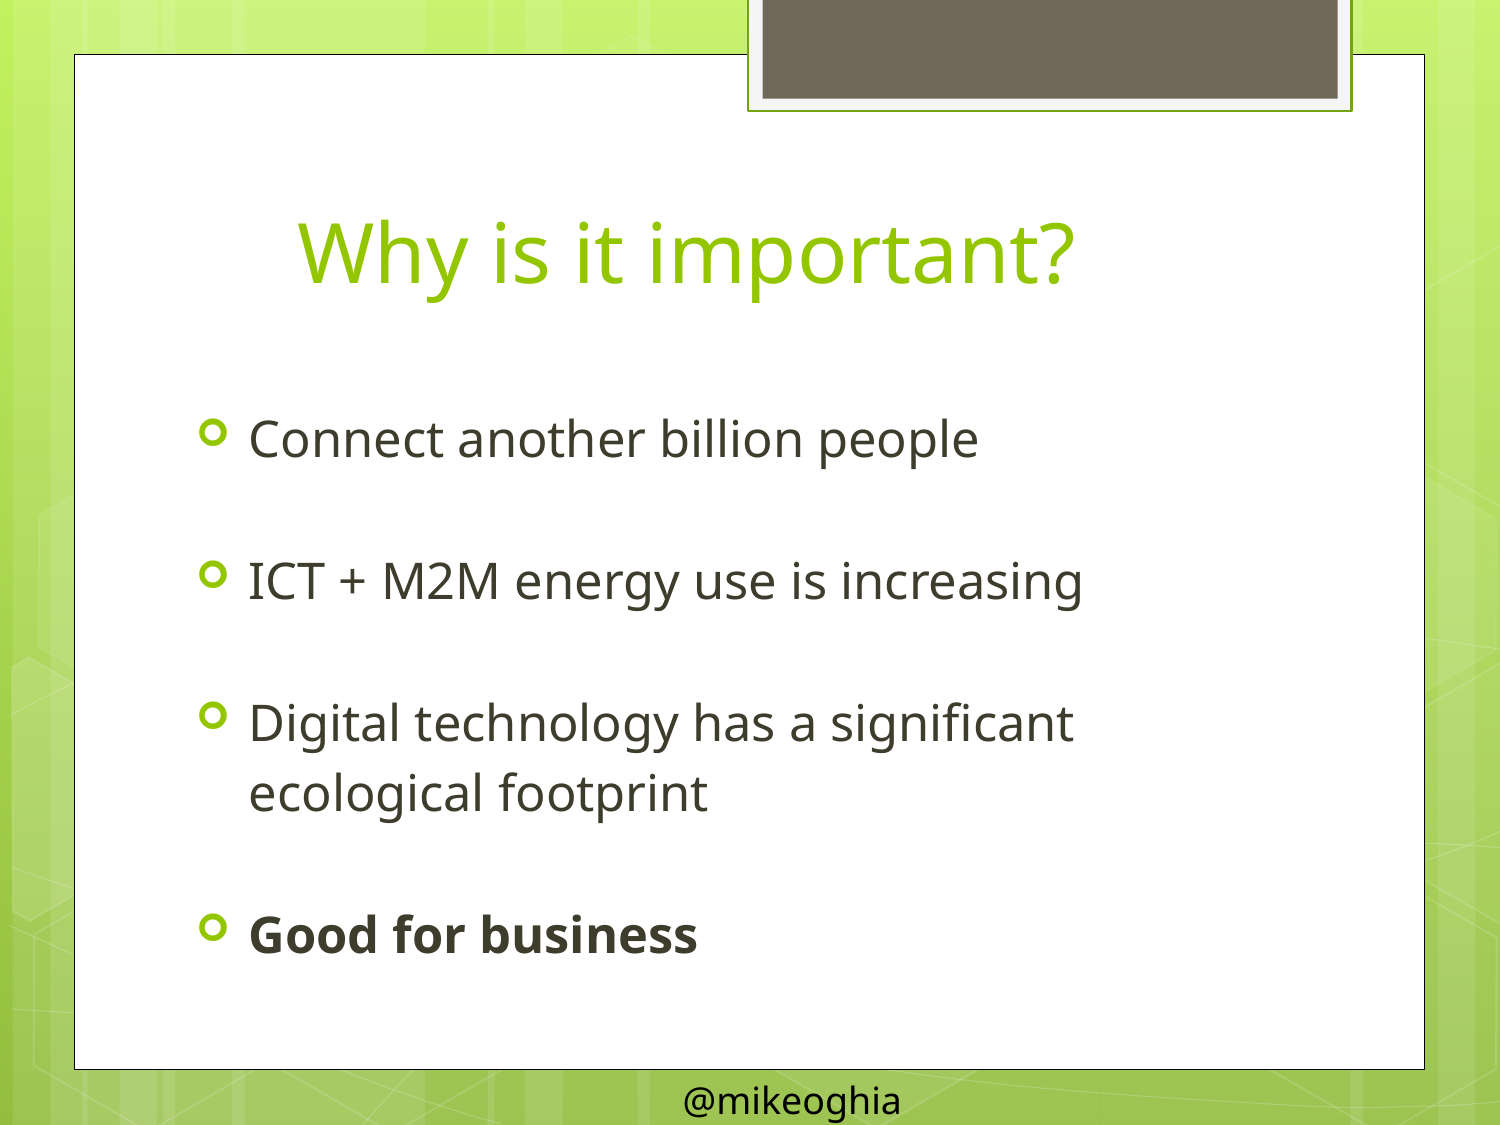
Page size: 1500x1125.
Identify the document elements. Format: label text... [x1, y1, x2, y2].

text_box @mikeoghia [668, 1069, 918, 1125]
list Connect another billion people ICT + M2M energy use is increasing Digital technology has a significant ecological footprint Good for business [171, 399, 1283, 976]
title Why is it important? [171, 119, 1324, 308]
